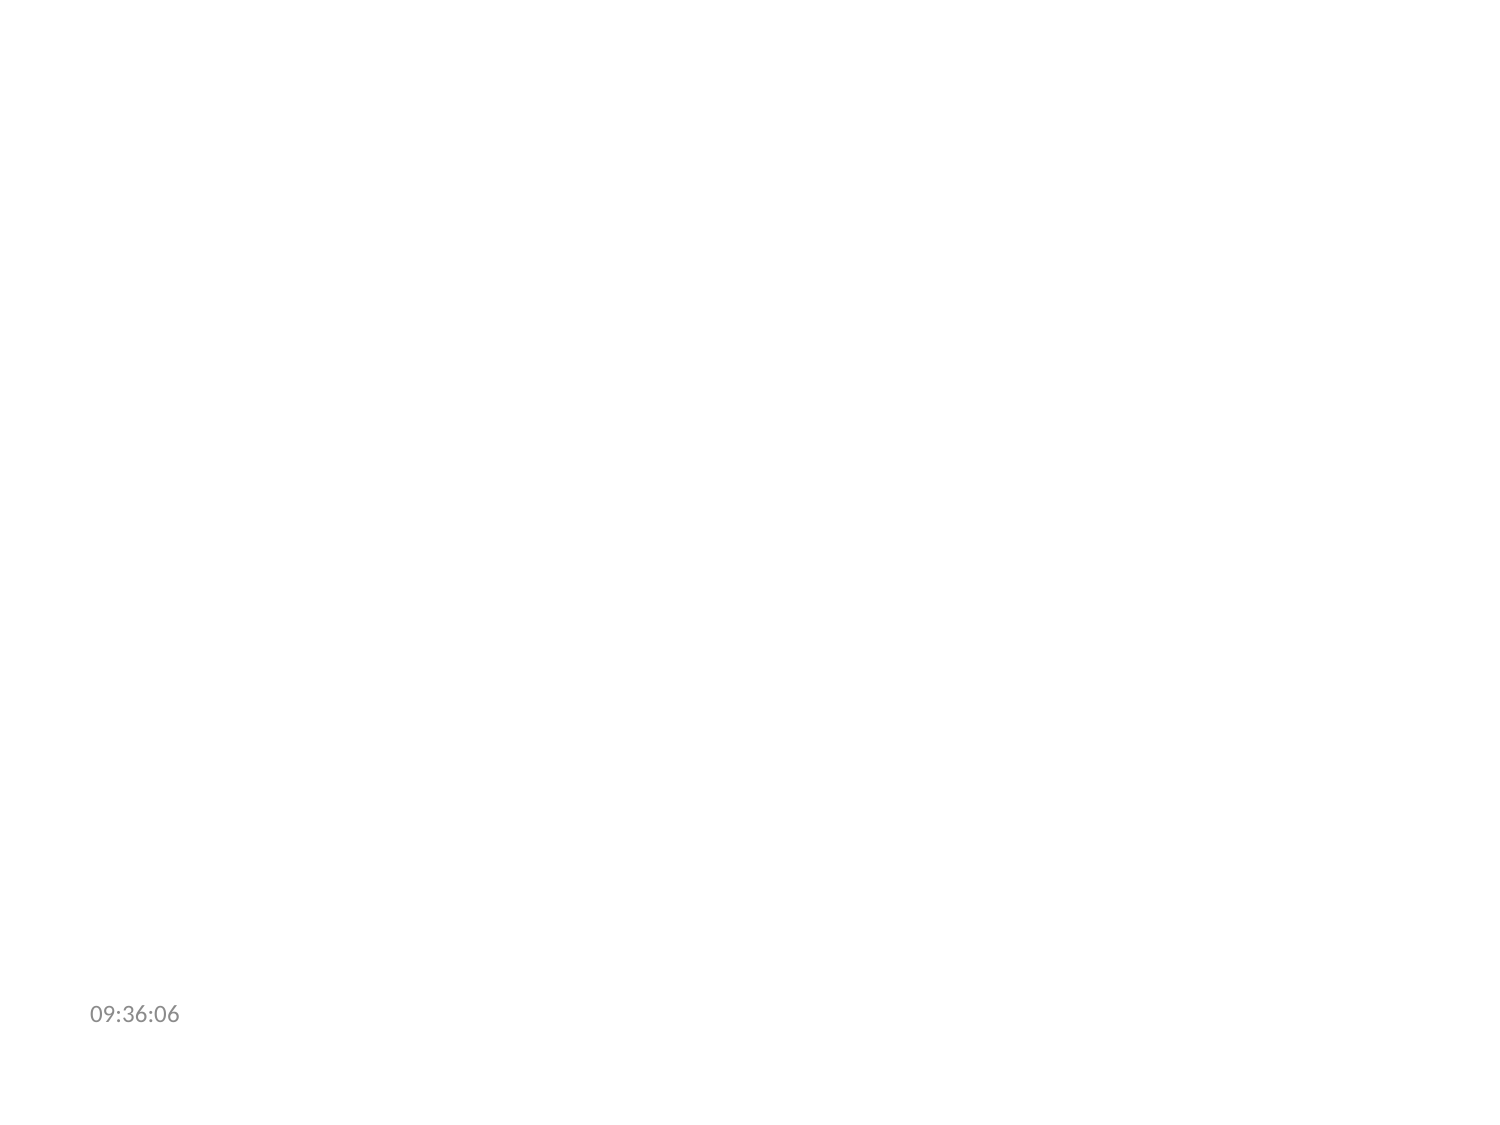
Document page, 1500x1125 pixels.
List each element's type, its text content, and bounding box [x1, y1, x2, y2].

text_box 15:35:09 [75, 982, 425, 1043]
